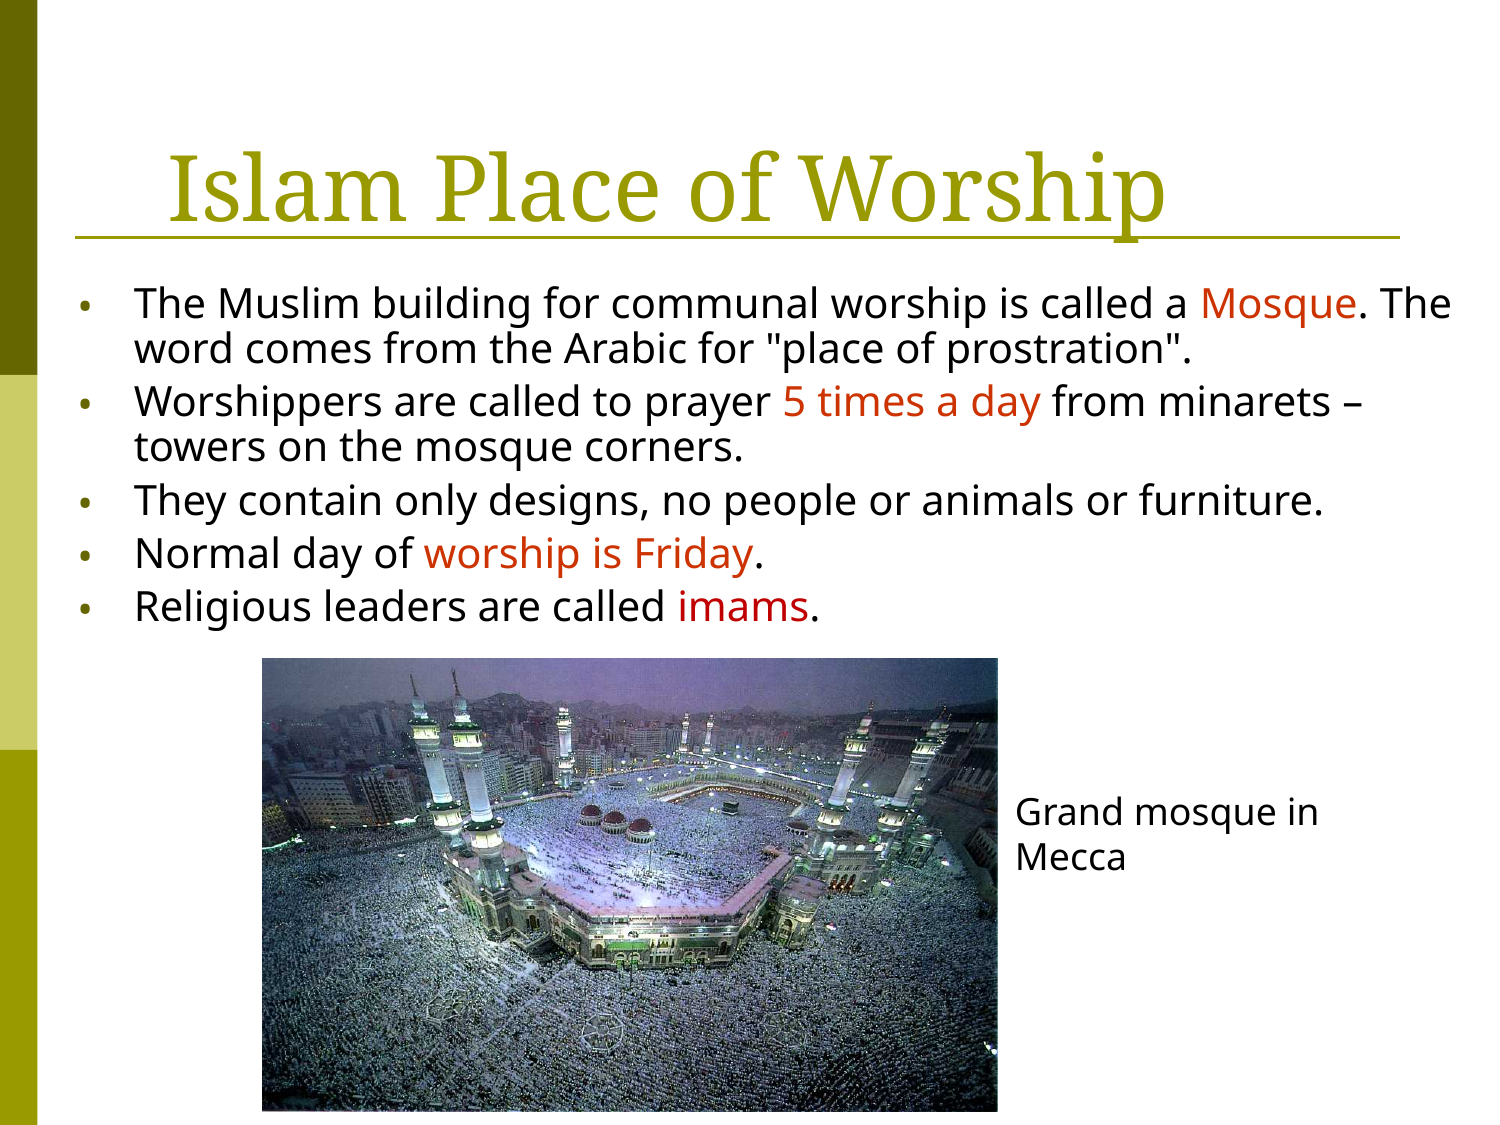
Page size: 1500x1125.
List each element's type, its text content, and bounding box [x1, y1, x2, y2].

title Islam Place of Worship [152, 15, 1328, 248]
list The Muslim building for communal worship is called a Mosque. The word comes from the Arabic for "place of prostration". Worshippers are called to prayer 5 times a day from minarets – towers on the mosque corners. They contain only designs, no people or animals or furniture. Normal day of worship is Friday. Religious leaders are called imams. [62, 275, 1500, 950]
text_box Grand mosque in Mecca [1001, 779, 1363, 886]
picture [262, 658, 998, 1113]
